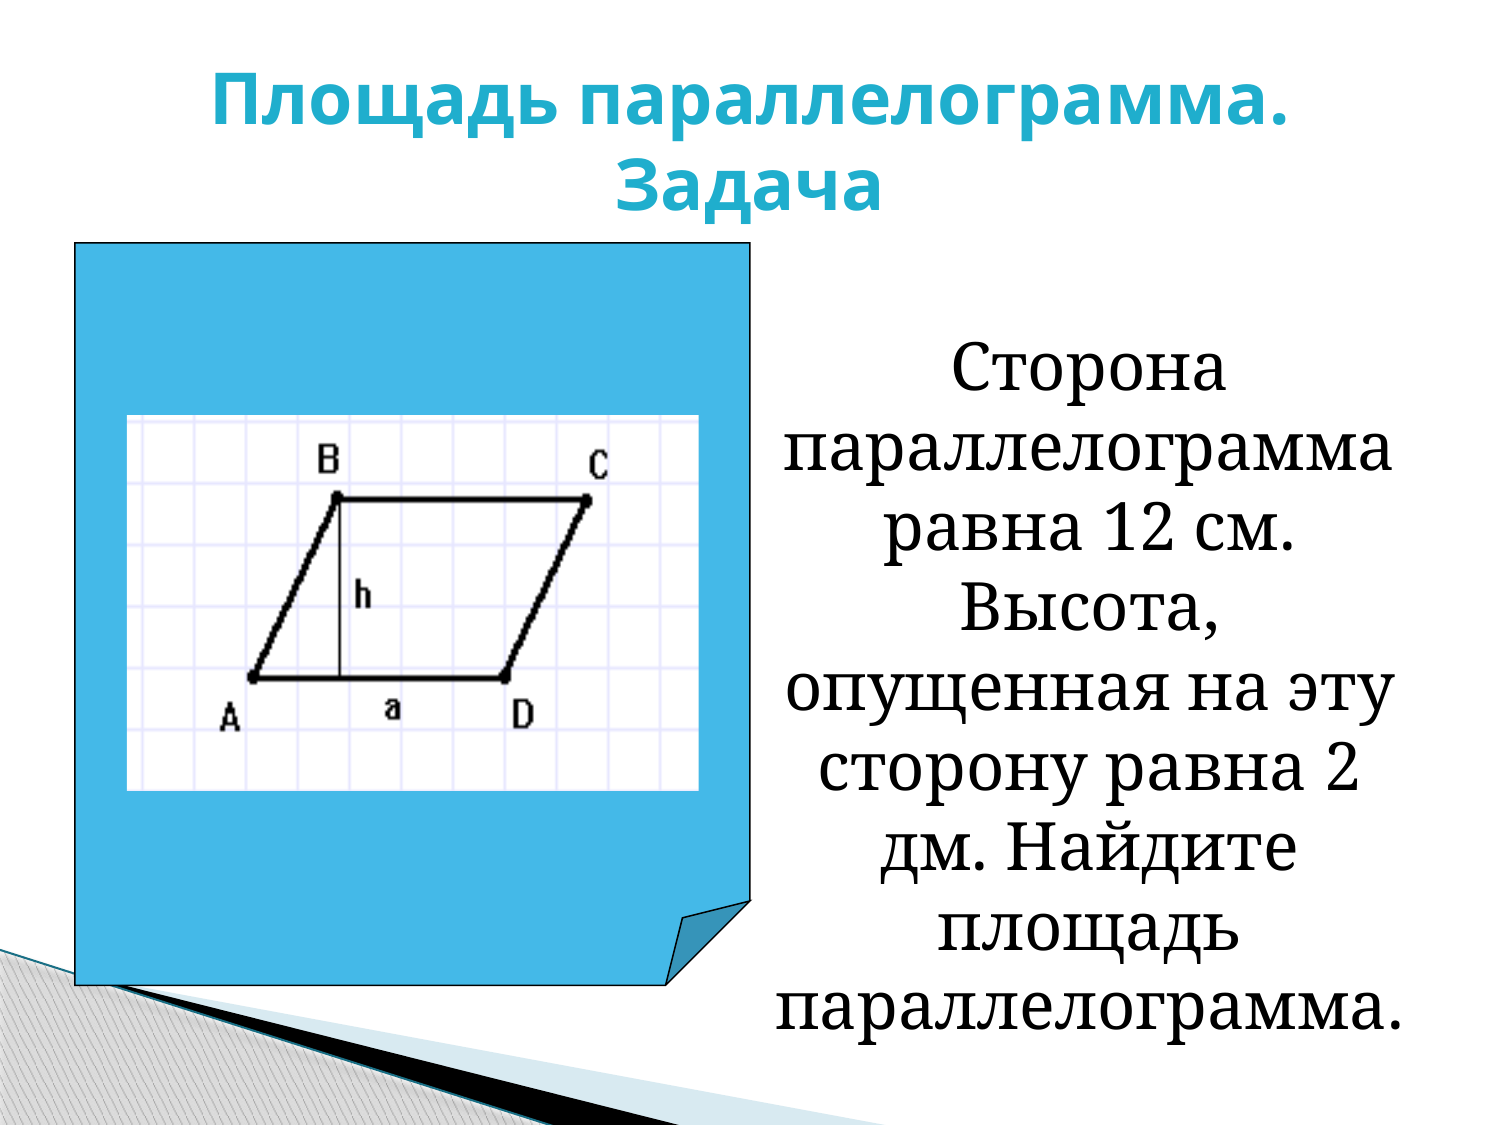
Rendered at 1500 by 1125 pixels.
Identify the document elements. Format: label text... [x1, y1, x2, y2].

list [74, 242, 751, 986]
title Площадь параллелограмма. Задача [75, 45, 1425, 233]
text_box Сторона параллелограмма равна 12 см. Высота, опущенная на эту сторону равна 2 дм. Найдите площадь параллелограмма. [750, 316, 1430, 1051]
